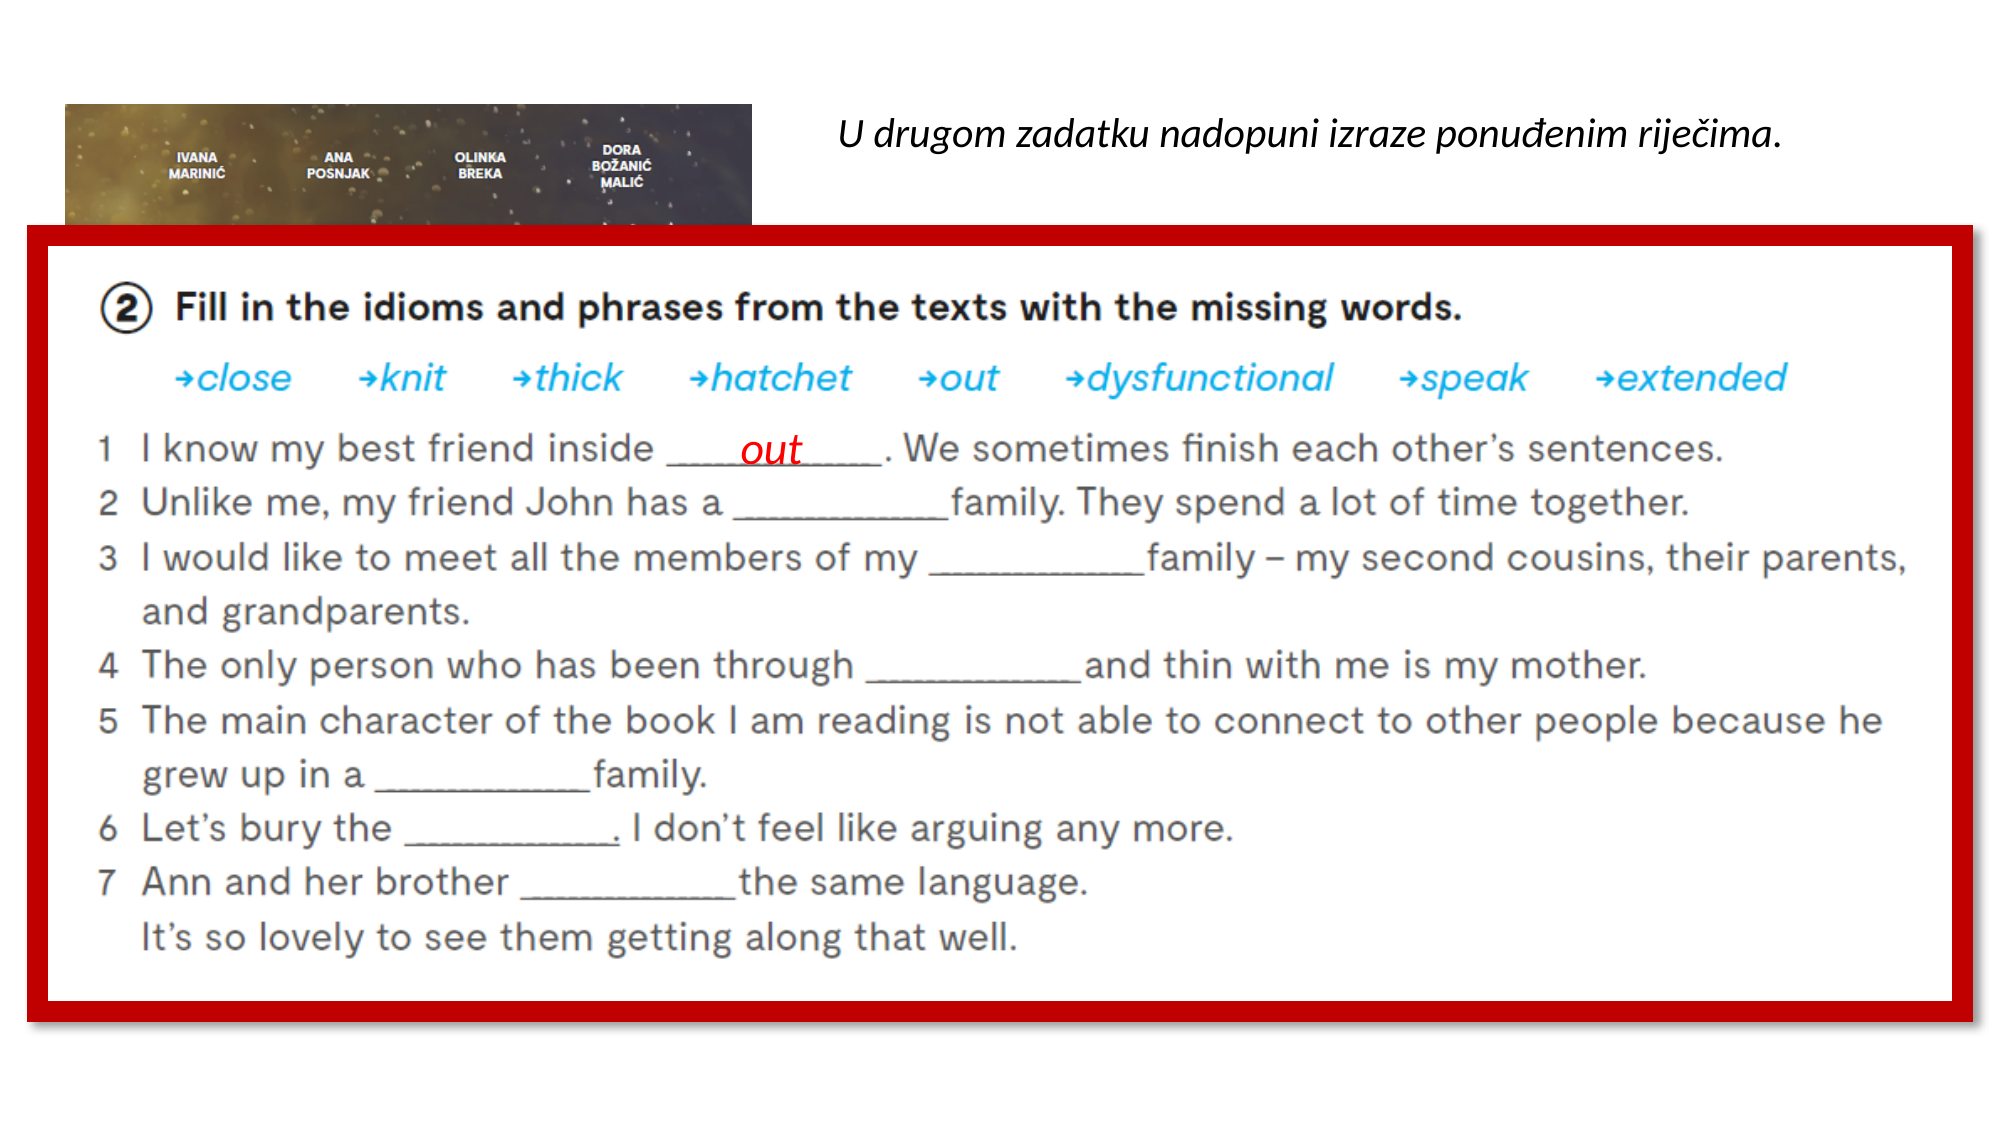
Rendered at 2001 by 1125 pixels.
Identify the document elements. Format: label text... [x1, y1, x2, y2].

picture [47, 104, 1953, 1021]
text_box U drugom zadatku nadopuni izraze ponuđenim riječima. [822, 104, 1810, 224]
